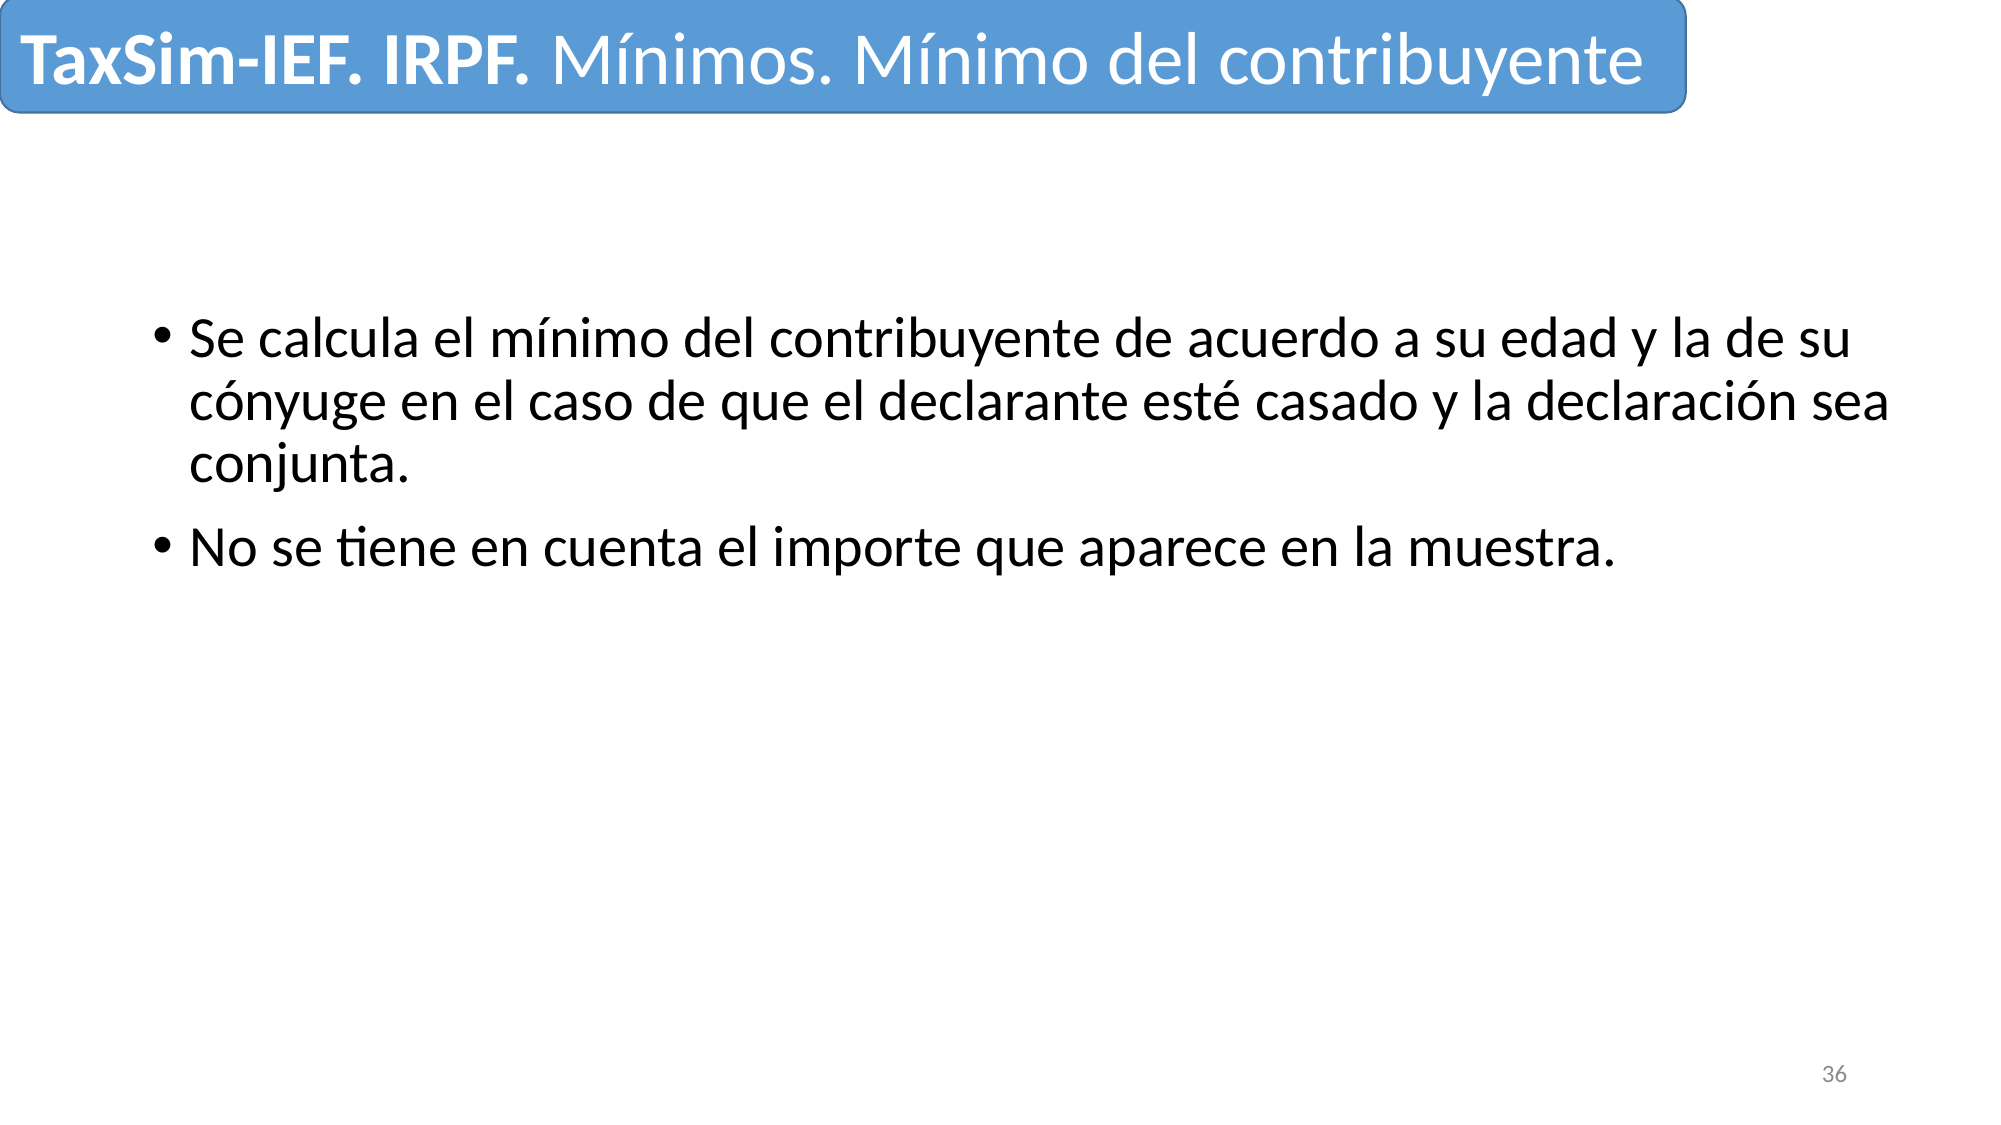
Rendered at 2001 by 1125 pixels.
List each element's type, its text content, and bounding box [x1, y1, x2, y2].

text_box TaxSim-IEF. IRPF. Mínimos. Mínimo del contribuyente [0, 0, 1687, 114]
list Se calcula el mínimo del contribuyente de acuerdo a su edad y la de su cónyuge en el caso de que el declarante esté casado y la declaración sea conjunta. No se tiene en cuenta el importe que aparece en la muestra. [137, 299, 1967, 1014]
slide_number 36 [1412, 1042, 1863, 1103]
